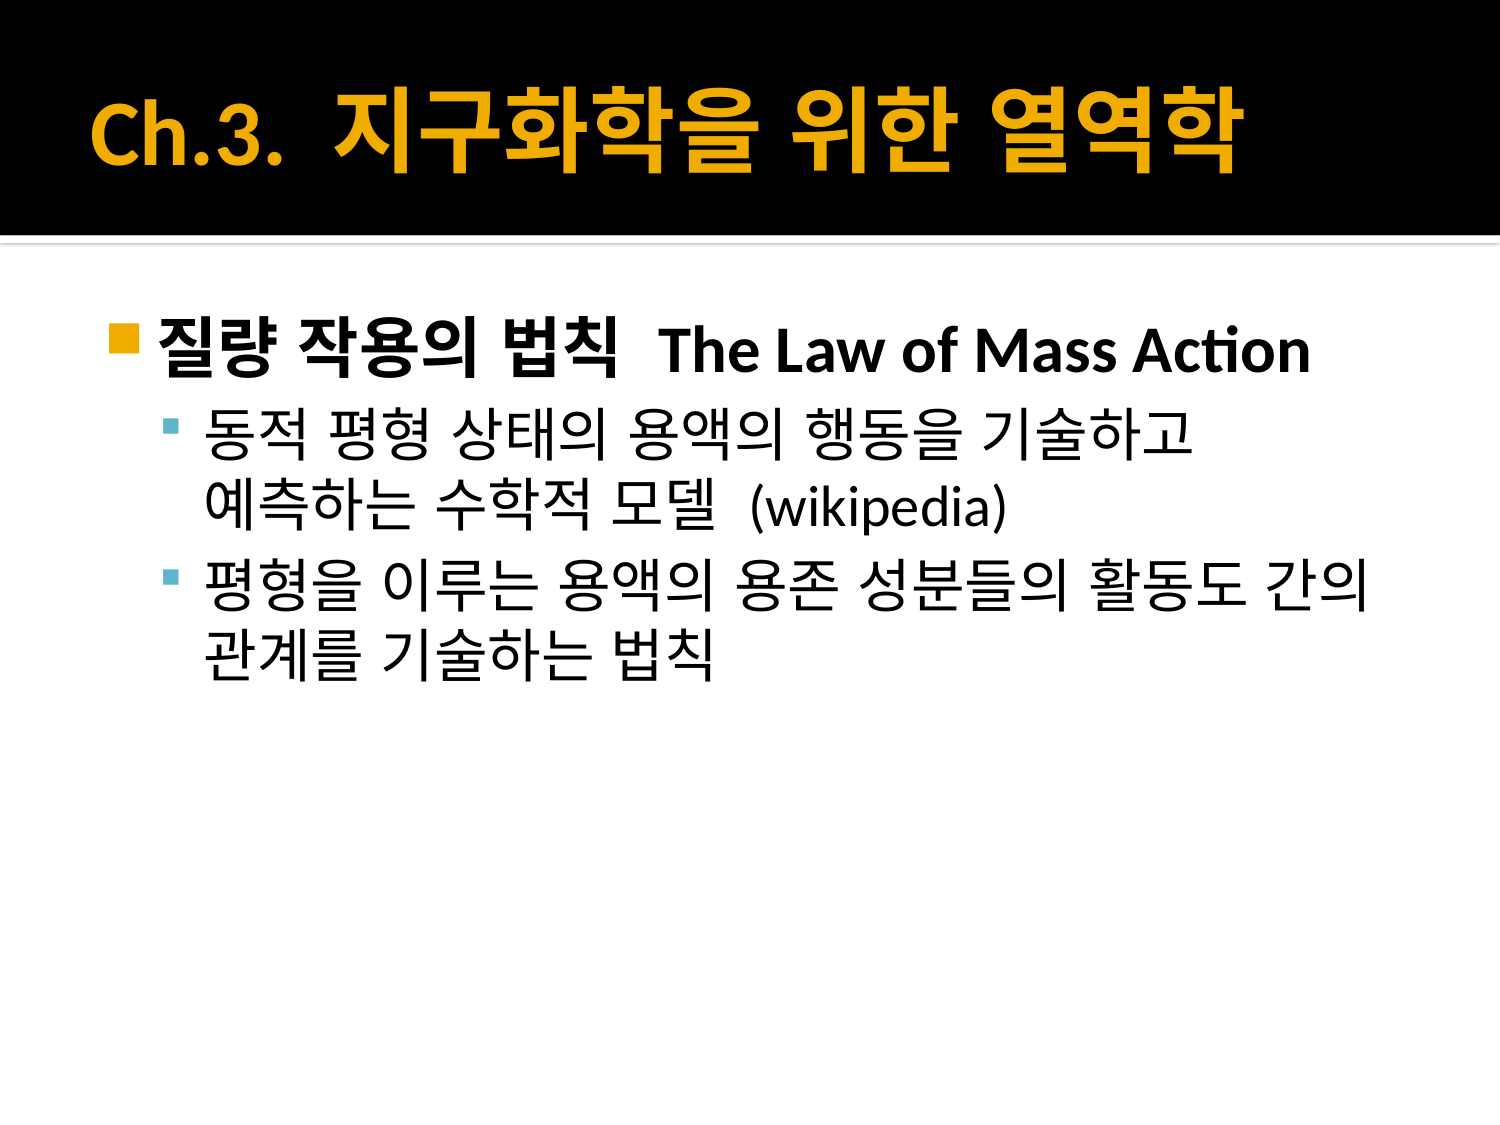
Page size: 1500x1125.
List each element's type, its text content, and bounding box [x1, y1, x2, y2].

list 질량 작용의 법칙 The Law of Mass Action 동적 평형 상태의 용액의 행동을 기술하고 예측하는 수학적 모델 (wikipedia) 평형을 이루는 용액의 용존 성분들의 활동도 간의 관계를 기술하는 법칙 [75, 291, 1425, 1050]
title Ch.3. 지구화학을 위한 열역학 [75, 25, 1425, 231]
